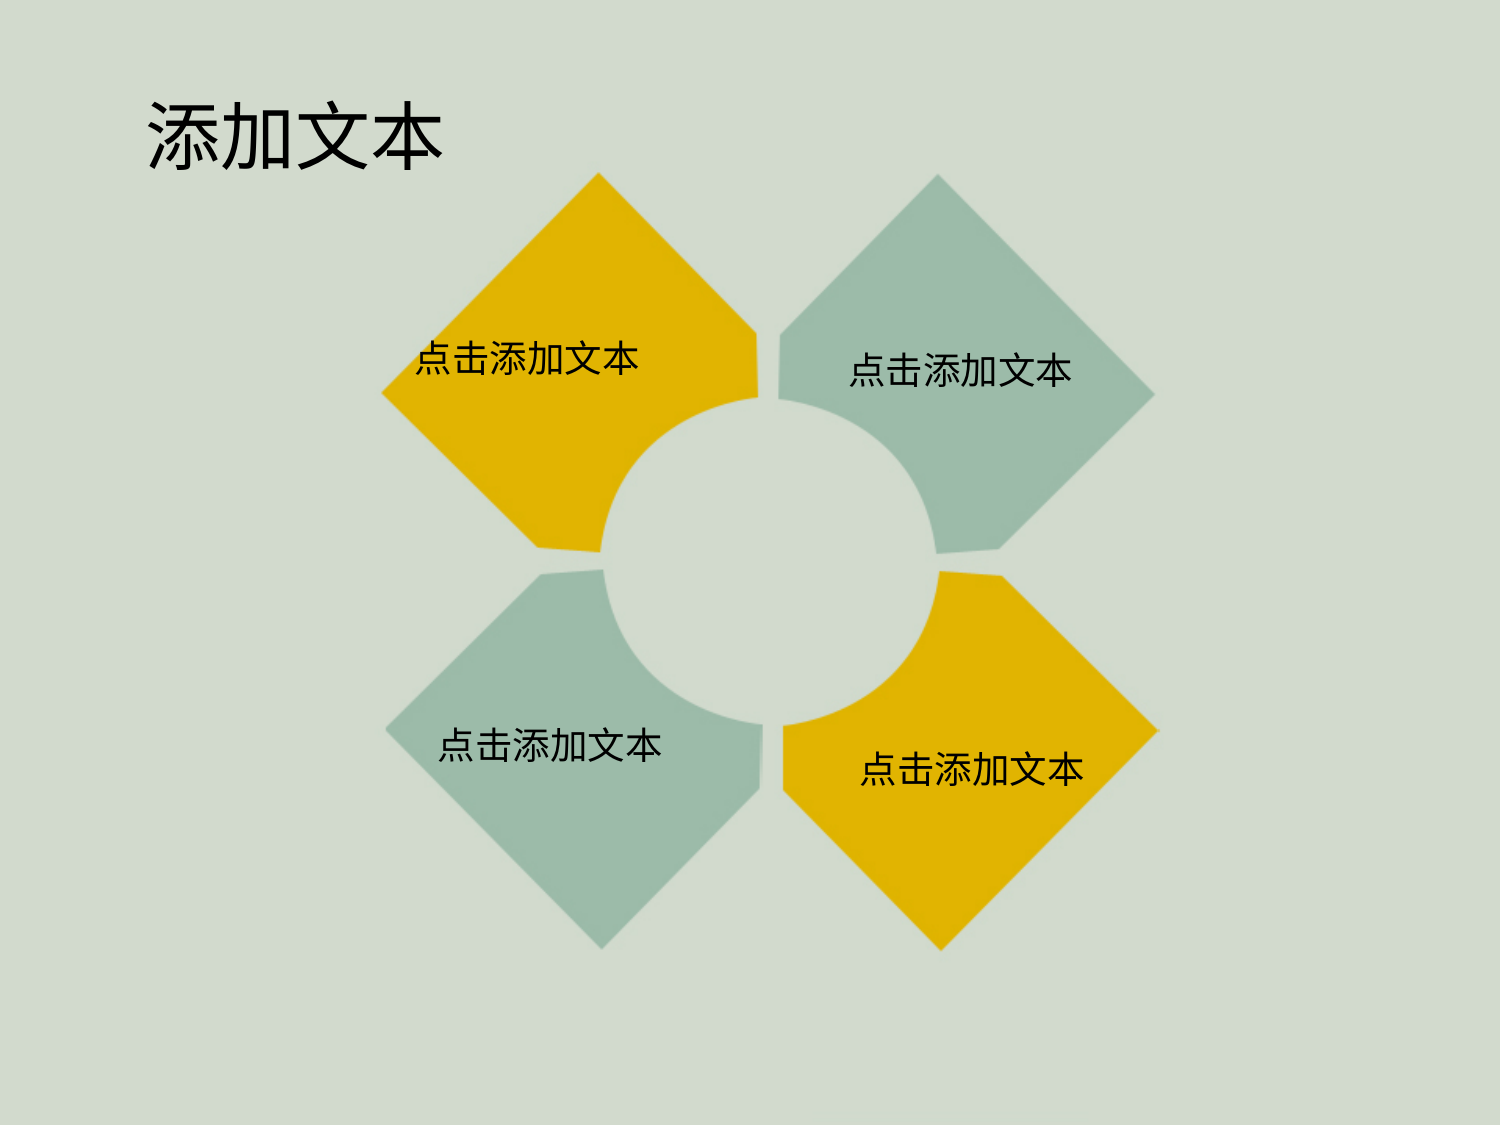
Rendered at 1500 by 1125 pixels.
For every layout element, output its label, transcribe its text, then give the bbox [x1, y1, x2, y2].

text_box 点击添加文本 [845, 738, 1100, 798]
text_box 添加文本 [130, 81, 461, 187]
text_box 点击添加文本 [399, 328, 655, 388]
picture [0, 0, 1500, 1125]
text_box 点击添加文本 [423, 714, 678, 775]
text_box 点击添加文本 [833, 339, 1089, 400]
